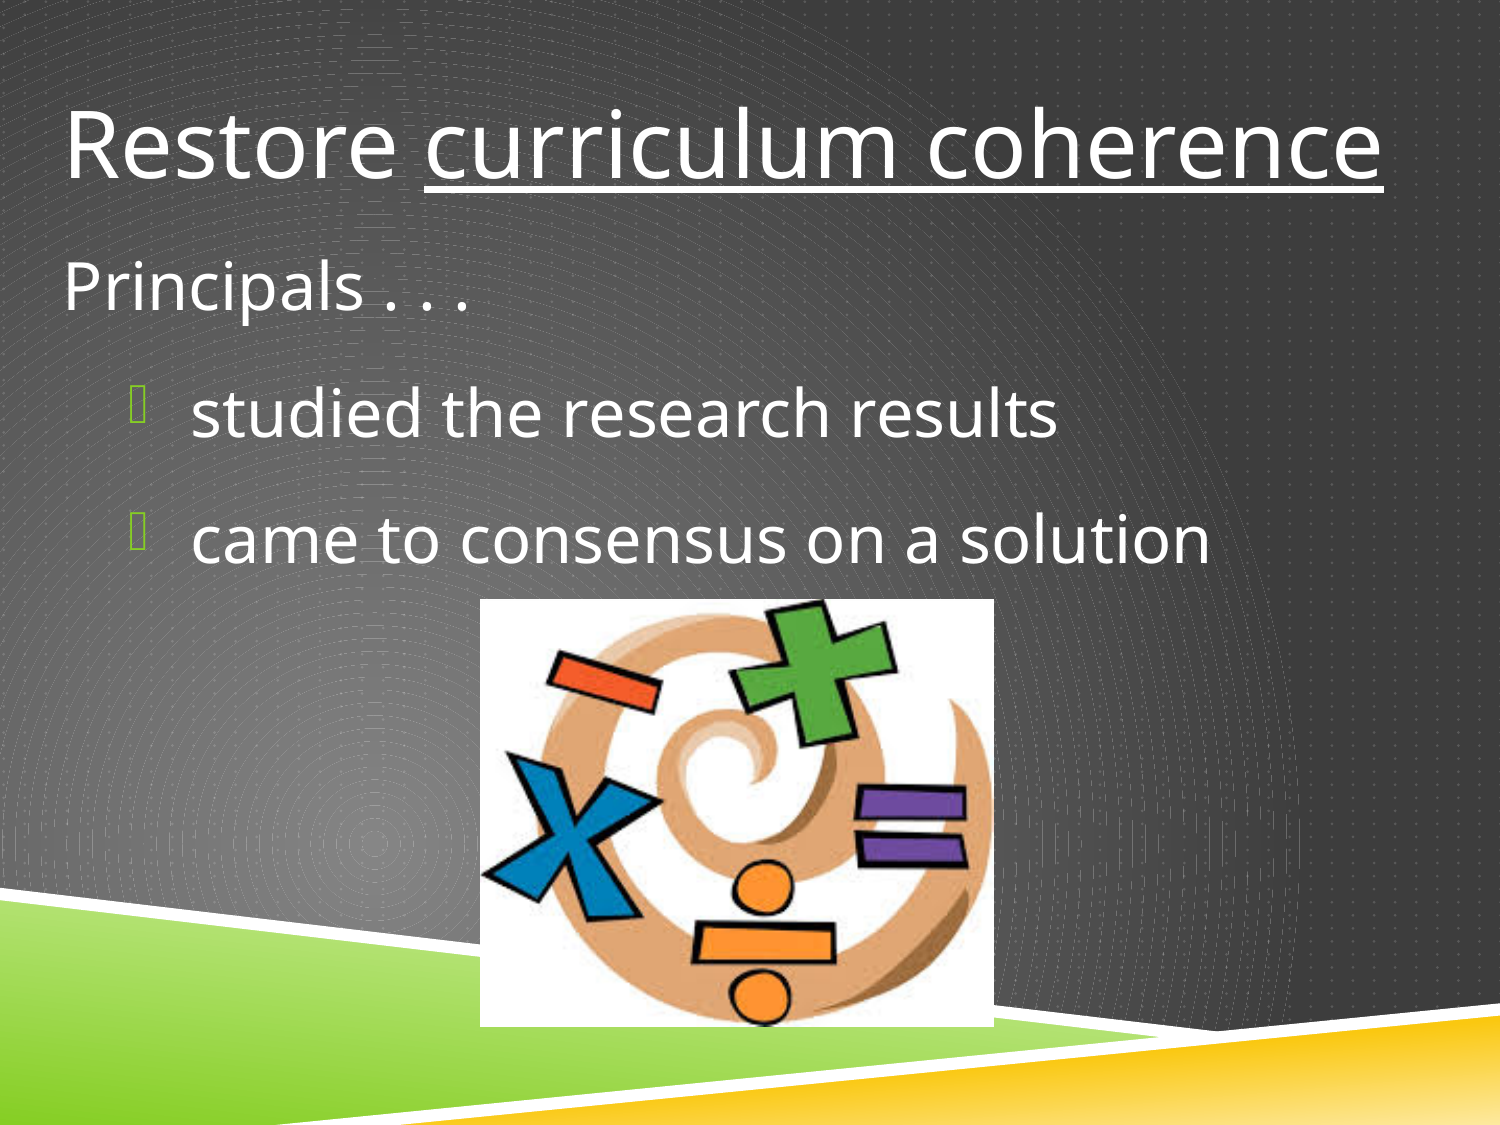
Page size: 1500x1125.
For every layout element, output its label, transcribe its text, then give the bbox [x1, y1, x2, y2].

picture [480, 599, 994, 1028]
list Restore curriculum coherence Principals . . . studied the research results came to consensus on a solution [51, 77, 1443, 916]
